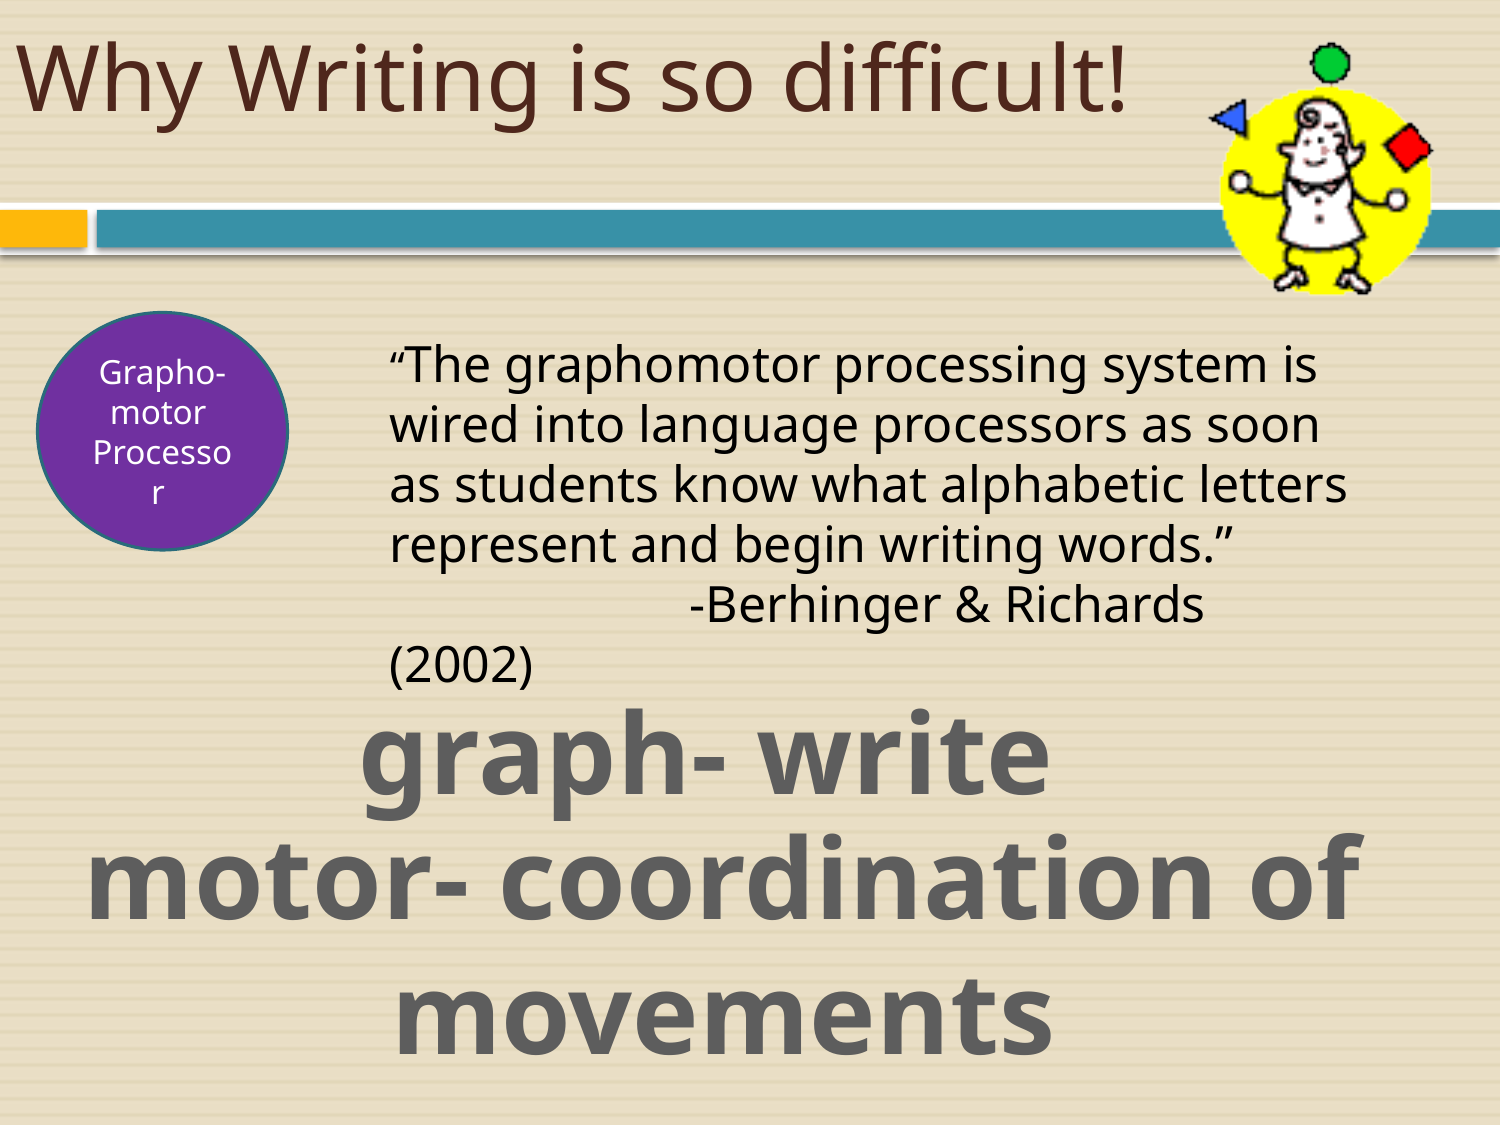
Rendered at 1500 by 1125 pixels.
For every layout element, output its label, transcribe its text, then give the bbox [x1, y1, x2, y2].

text_box Grapho-motor Processor [35, 310, 290, 552]
text_box motor- coordination of movements [69, 799, 1377, 1085]
picture [1199, 37, 1444, 302]
title Why Writing is so difficult! [0, 0, 1291, 151]
text_box “The graphomotor processing system is wired into language processors as soon as students know what alphabetic letters represent and begin writing words.” -Berhinger & Richards (2002) [375, 324, 1375, 700]
text_box graph- write [343, 674, 1069, 799]
